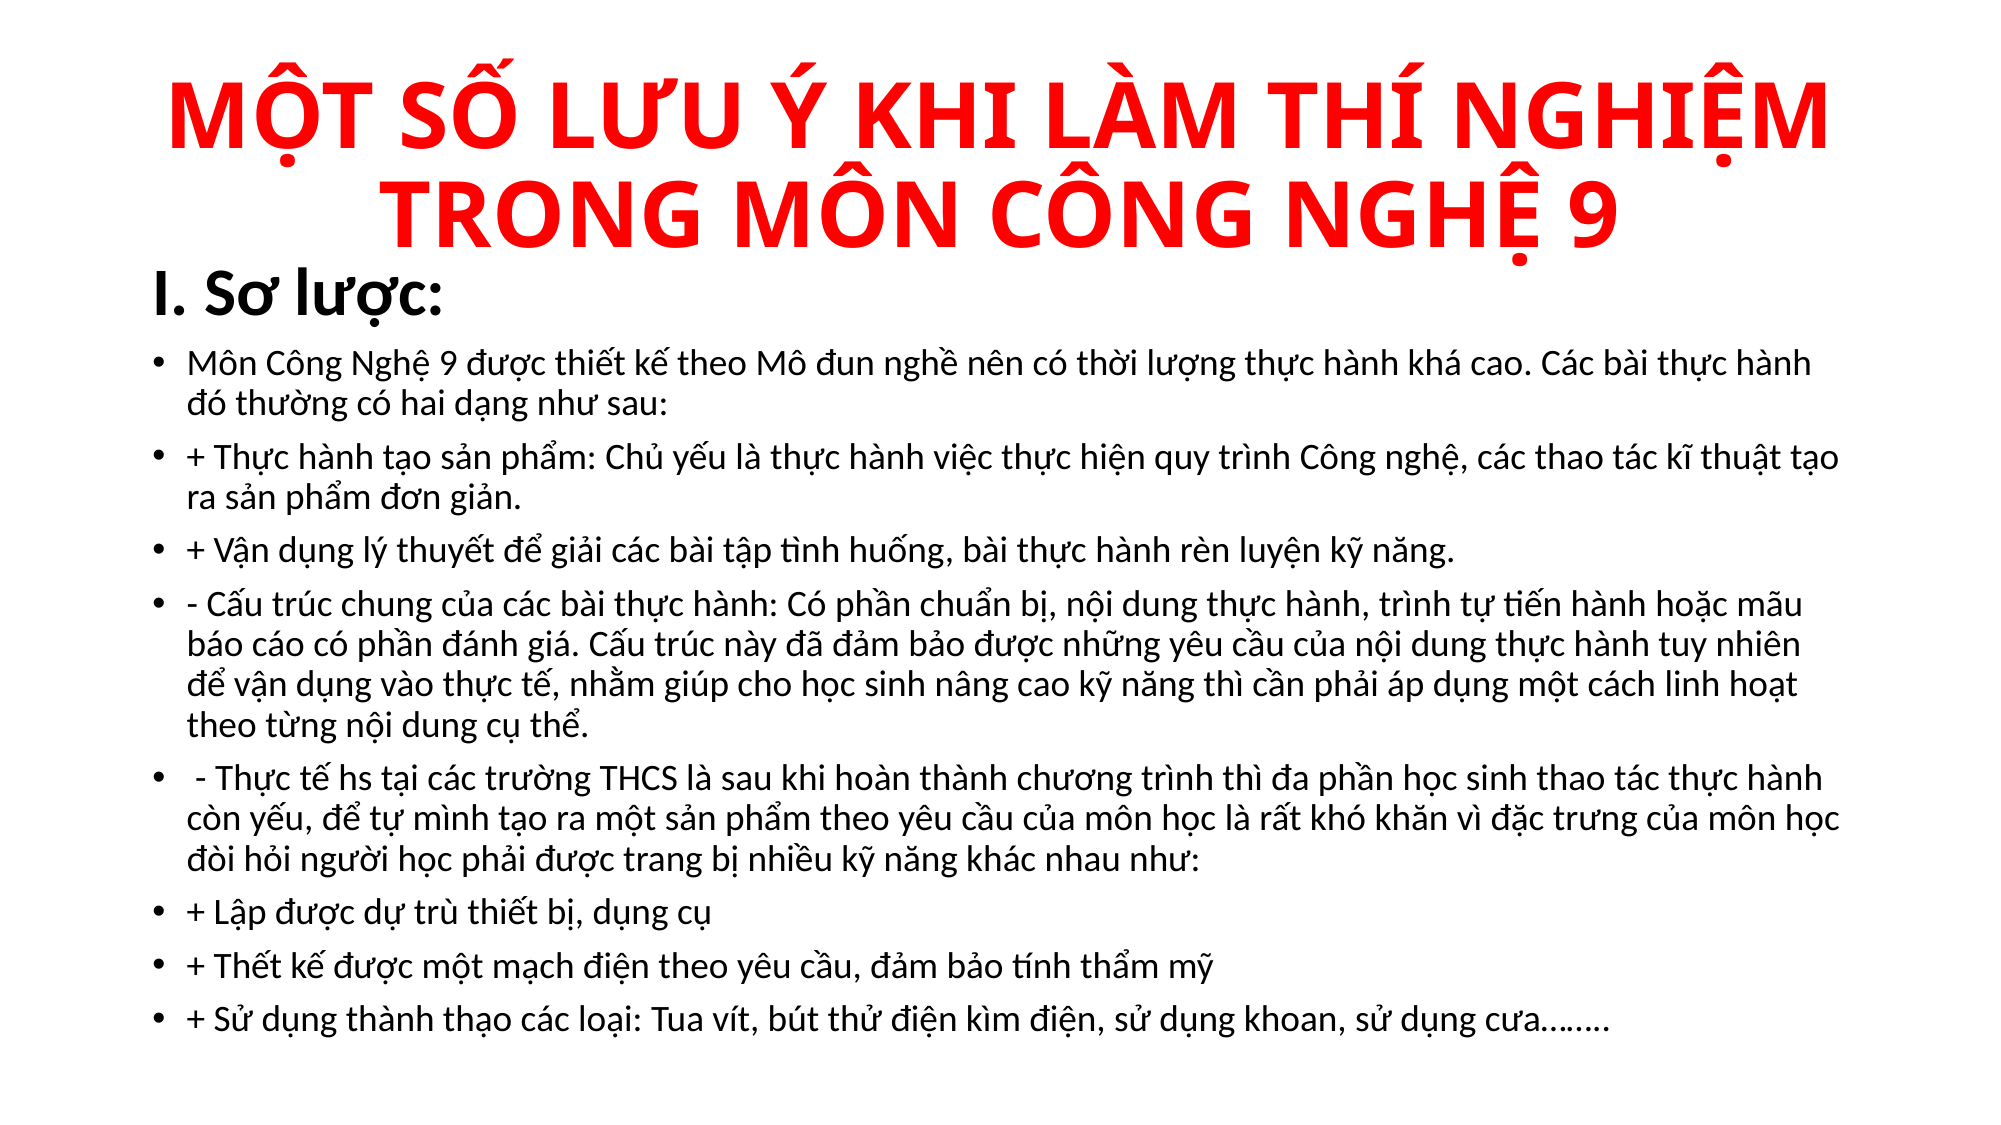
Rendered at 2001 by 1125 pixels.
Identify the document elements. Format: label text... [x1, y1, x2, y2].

list I. Sơ lược: Môn Công Nghệ 9 được thiết kế theo Mô đun nghề nên có thời lượng thực hành khá cao. Các bài thực hành đó thường có hai dạng như sau: + Thực hành tạo sản phẩm: Chủ yếu là thực hành việc thực hiện quy trình Công nghệ, các thao tác kĩ thuật tạo ra sản phẩm đơn giản. + Vận dụng lý thuyết để giải các bài tập tình huống, bài thực hành rèn luyện kỹ năng. - Cấu trúc chung của các bài thực hành: Có phần chuẩn bị, nội dung thực hành, trình tự tiến hành hoặc mãu báo cáo có phần đánh giá. Cấu trúc này đã đảm bảo được những yêu cầu của nội dung thực hành tuy nhiên để vận dụng vào thực tế, nhằm giúp cho học sinh nâng cao kỹ năng thì cần phải áp dụng một cách linh hoạt theo từng nội dung cụ thể. - Thực tế hs tại các trường THCS là sau khi hoàn thành chương trình thì đa phần học sinh thao tác thực hành còn yếu, để tự mình tạo ra một sản phẩm theo yêu cầu của môn học là rất khó khăn vì đặc trưng của môn học đòi hỏi người học phải được trang bị nhiều kỹ năng khác nhau như: + Lập được dự trù thiết bị, dụng cụ + Thết kế được một mạch điện theo yêu cầu, đảm bảo tính thẩm mỹ + Sử dụng thành thạo các loại: Tua vít, bút thử điện kìm điện, sử dụng khoan, sử dụng cưa…….. [137, 249, 1863, 1052]
title MỘT SỐ LƯU Ý KHI LÀM THÍ NGHIỆM TRONG MÔN CÔNG NGHỆ 9 [137, 59, 1863, 249]
